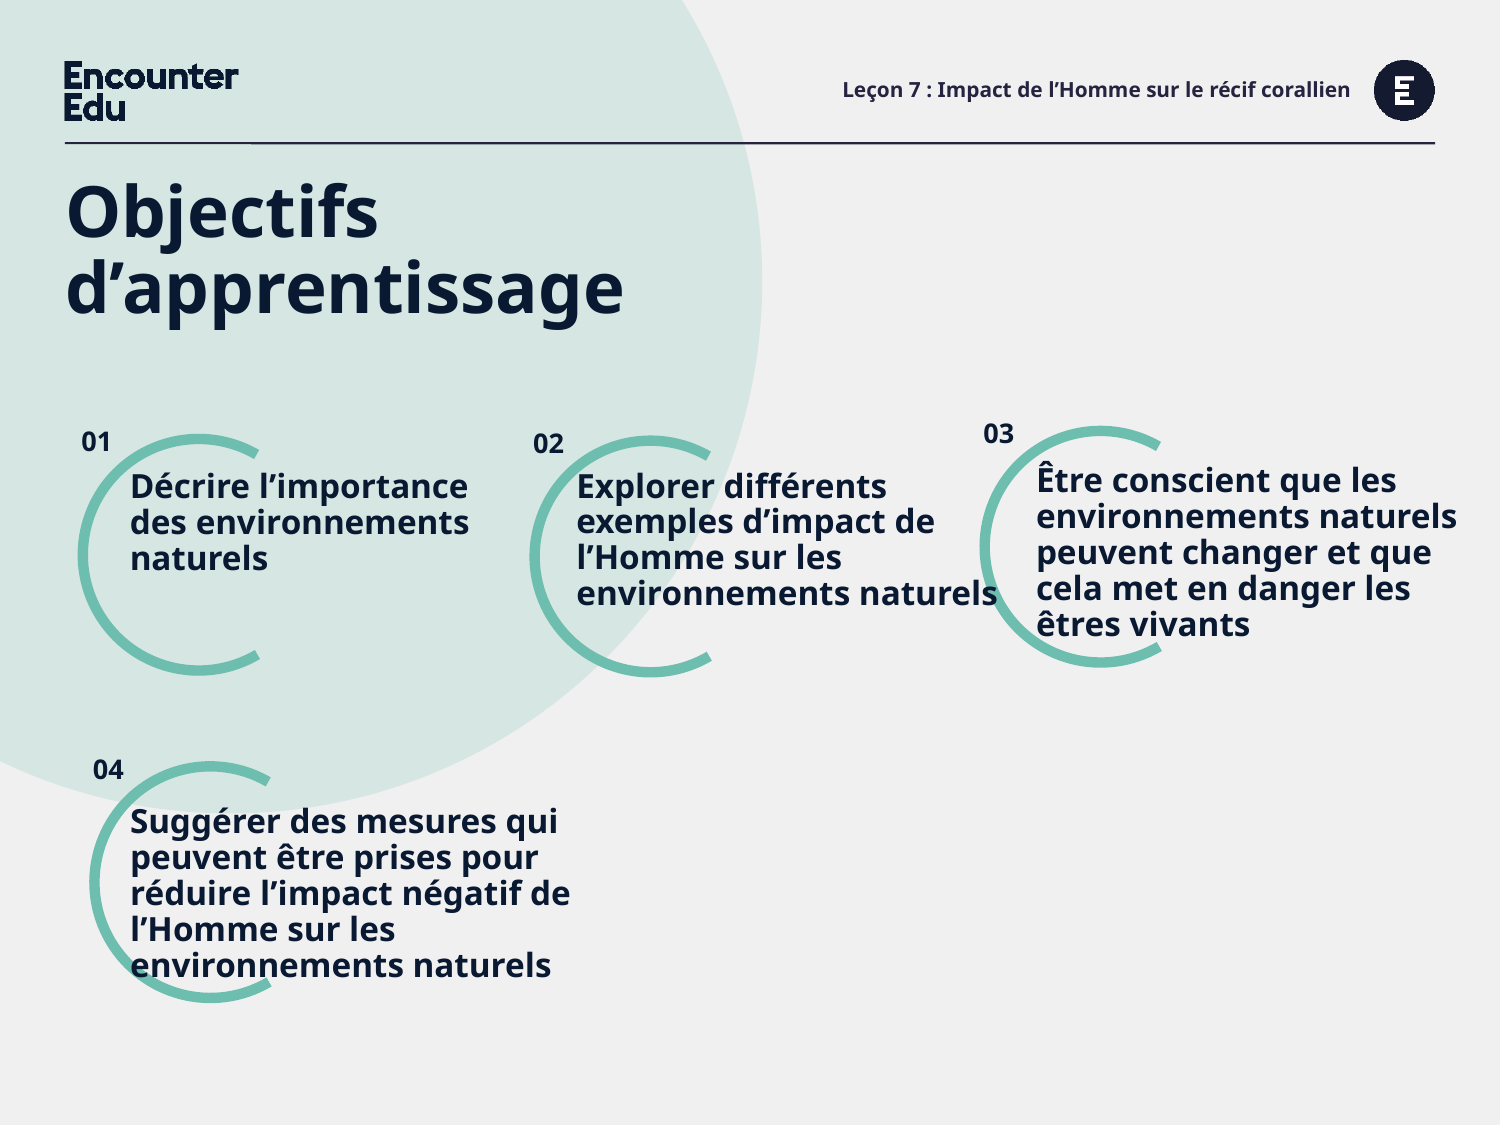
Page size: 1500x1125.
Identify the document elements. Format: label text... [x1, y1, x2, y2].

title Leçon 7 : Impact de l’Homme sur le récif corallien [749, 67, 1359, 114]
list Objectifs d’apprentissage [56, 167, 681, 229]
list Décrire l’importance des environnements naturels [121, 462, 518, 636]
picture [1372, 58, 1436, 122]
list Suggérer des mesures qui peuvent être prises pour réduire l’impact négatif de l’Homme sur les environnements naturels [122, 796, 656, 971]
list Être conscient que les environnements naturels peuvent changer et que cela met en danger les êtres vivants [1027, 456, 1479, 631]
list Explorer différents exemples d’impact de l’Homme sur les environnements naturels [568, 461, 1029, 636]
picture [60, 59, 243, 122]
